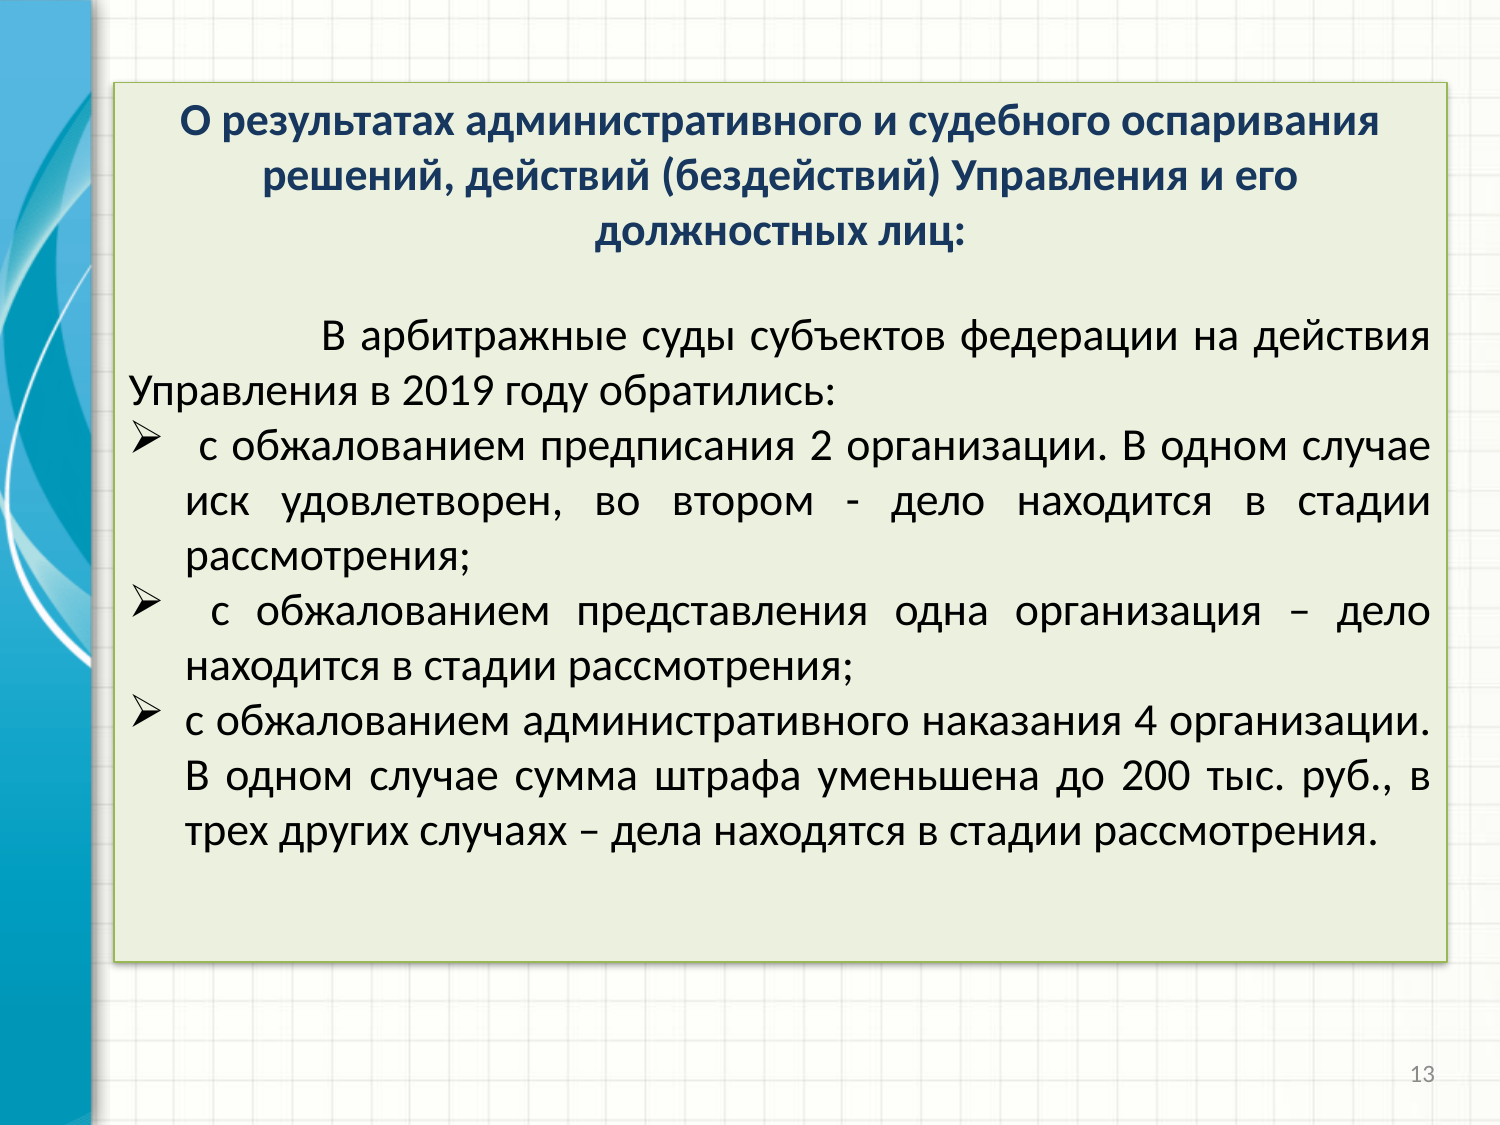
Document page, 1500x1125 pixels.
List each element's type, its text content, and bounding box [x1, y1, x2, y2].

slide_number 13 [1100, 1042, 1450, 1103]
text_box О результатах административного и судебного оспаривания решений, действий (бездействий) Управления и его должностных лиц: В арбитражные суды субъектов федерации на действия Управления в 2019 году обратились: с обжалованием предписания 2 организации. В одном случае иск удовлетворен, во втором - дело находится в стадии рассмотрения; с обжалованием представления одна организация – дело находится в стадии рассмотрения; с обжалованием административного наказания 4 организации. В одном случае сумма штрафа уменьшена до 200 тыс. руб., в трех других случаях – дела находятся в стадии рассмотрения. [113, 82, 1448, 963]
picture [0, 0, 1500, 1125]
